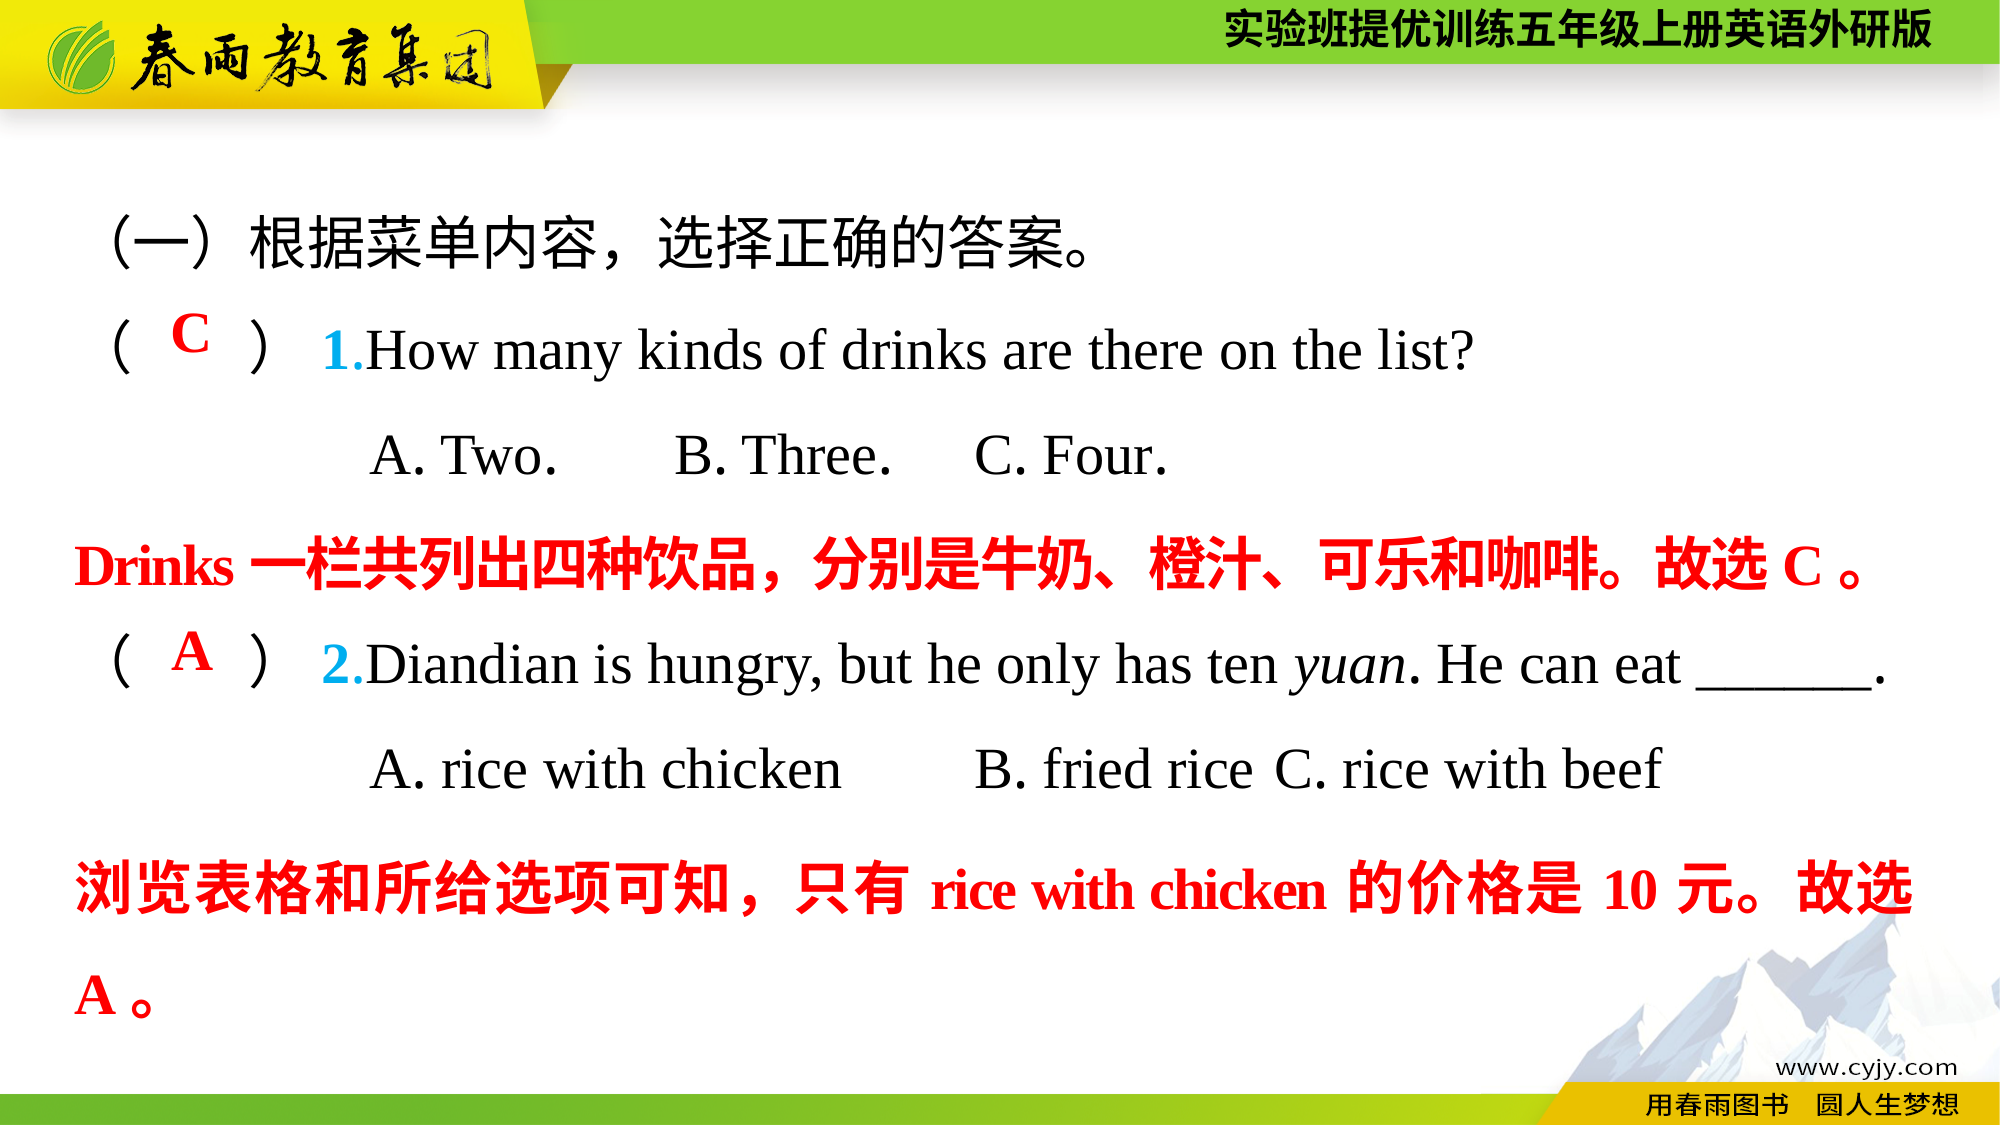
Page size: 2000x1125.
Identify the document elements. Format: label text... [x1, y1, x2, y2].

picture [0, 0, 2000, 1125]
list （一）根据菜单内容，选择正确的答案。 （ ）1.How many kinds of drinks are there on the list? A. Two. B. Three. C. Four. （ ）2.Diandian is hungry, but he only has ten yuan. He can eat ______. A. rice with chicken B. fried rice C. rice with beef [59, 163, 1944, 484]
text_box A [156, 604, 229, 690]
list （一）根据菜单内容，选择正确的答案。 （ ）1.How many kinds of drinks are there on the list? A. Two. B. Three. C. Four. （ ）2.Diandian is hungry, but he only has ten yuan. He can eat ______. A. rice with chicken B. fried rice C. rice with beef [59, 605, 1944, 809]
text_box 浏览表格和所给选项可知，只有rice with chicken的价格是10元。故选A。 [59, 809, 1944, 1034]
text_box Drinks一栏共列出四种饮品，分别是牛奶、橙汁、可乐和咖啡。故选C。 [59, 484, 1944, 605]
text_box C [155, 287, 227, 372]
